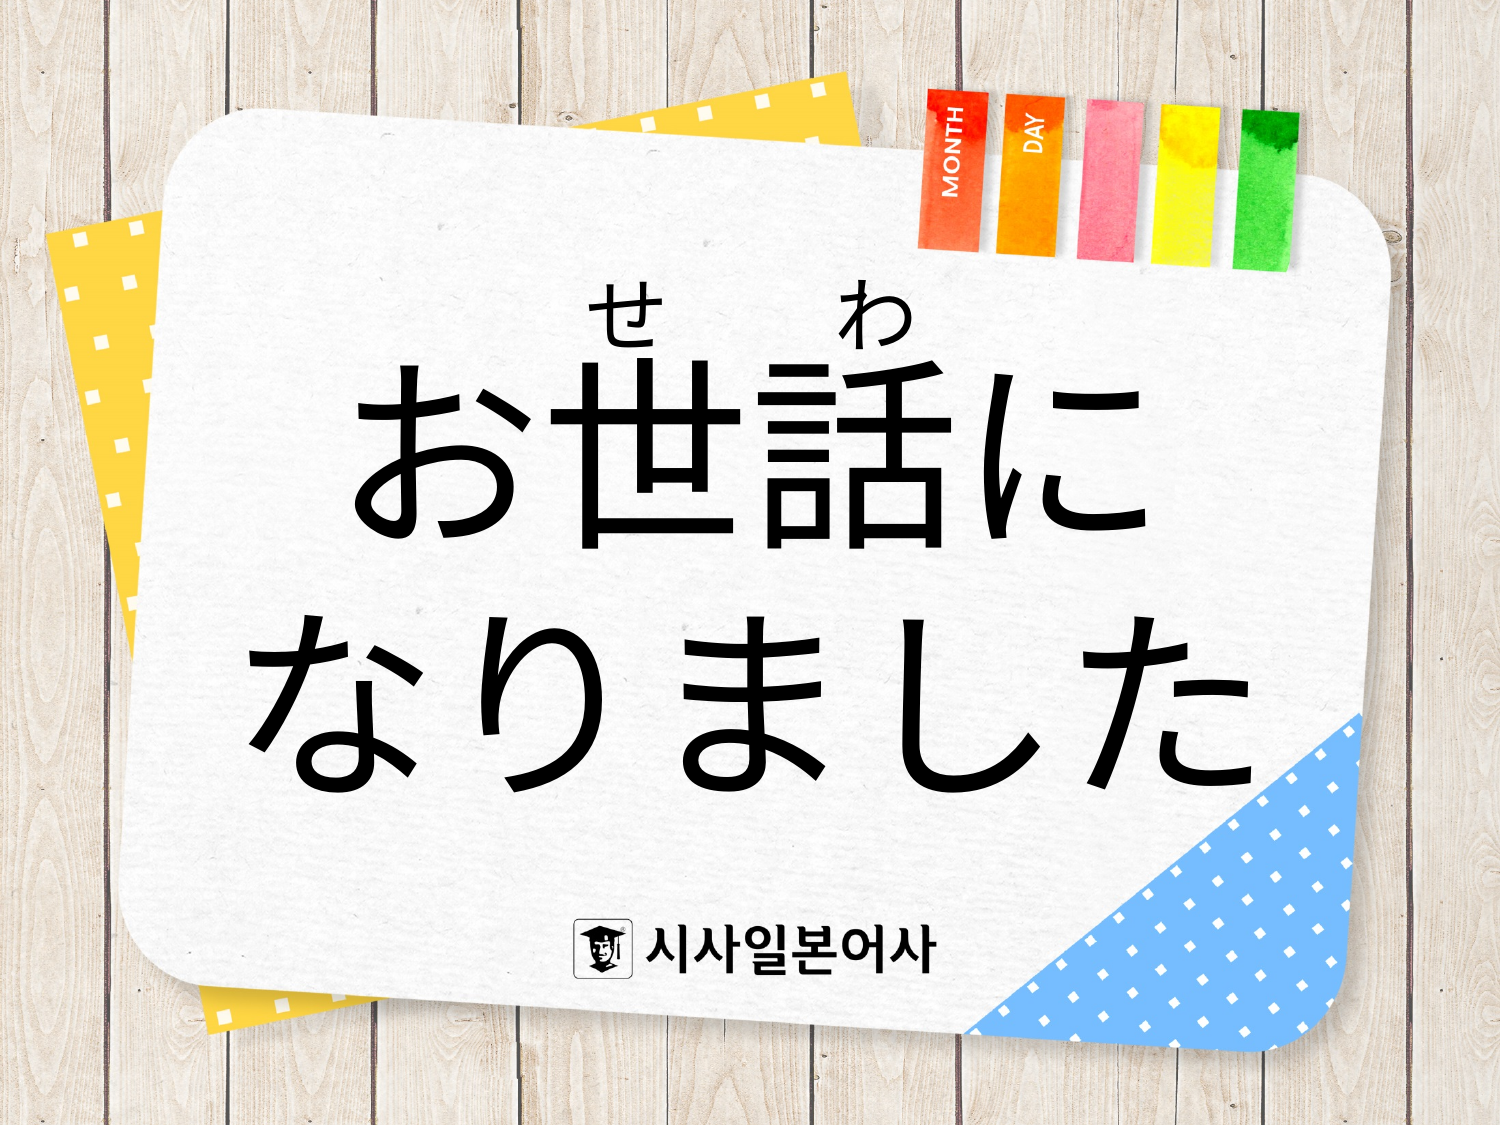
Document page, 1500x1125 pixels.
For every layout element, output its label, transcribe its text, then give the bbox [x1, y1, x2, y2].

text_box せ わ [570, 255, 934, 371]
title お世話に なりました [75, 338, 1425, 811]
picture [0, 0, 1500, 1125]
